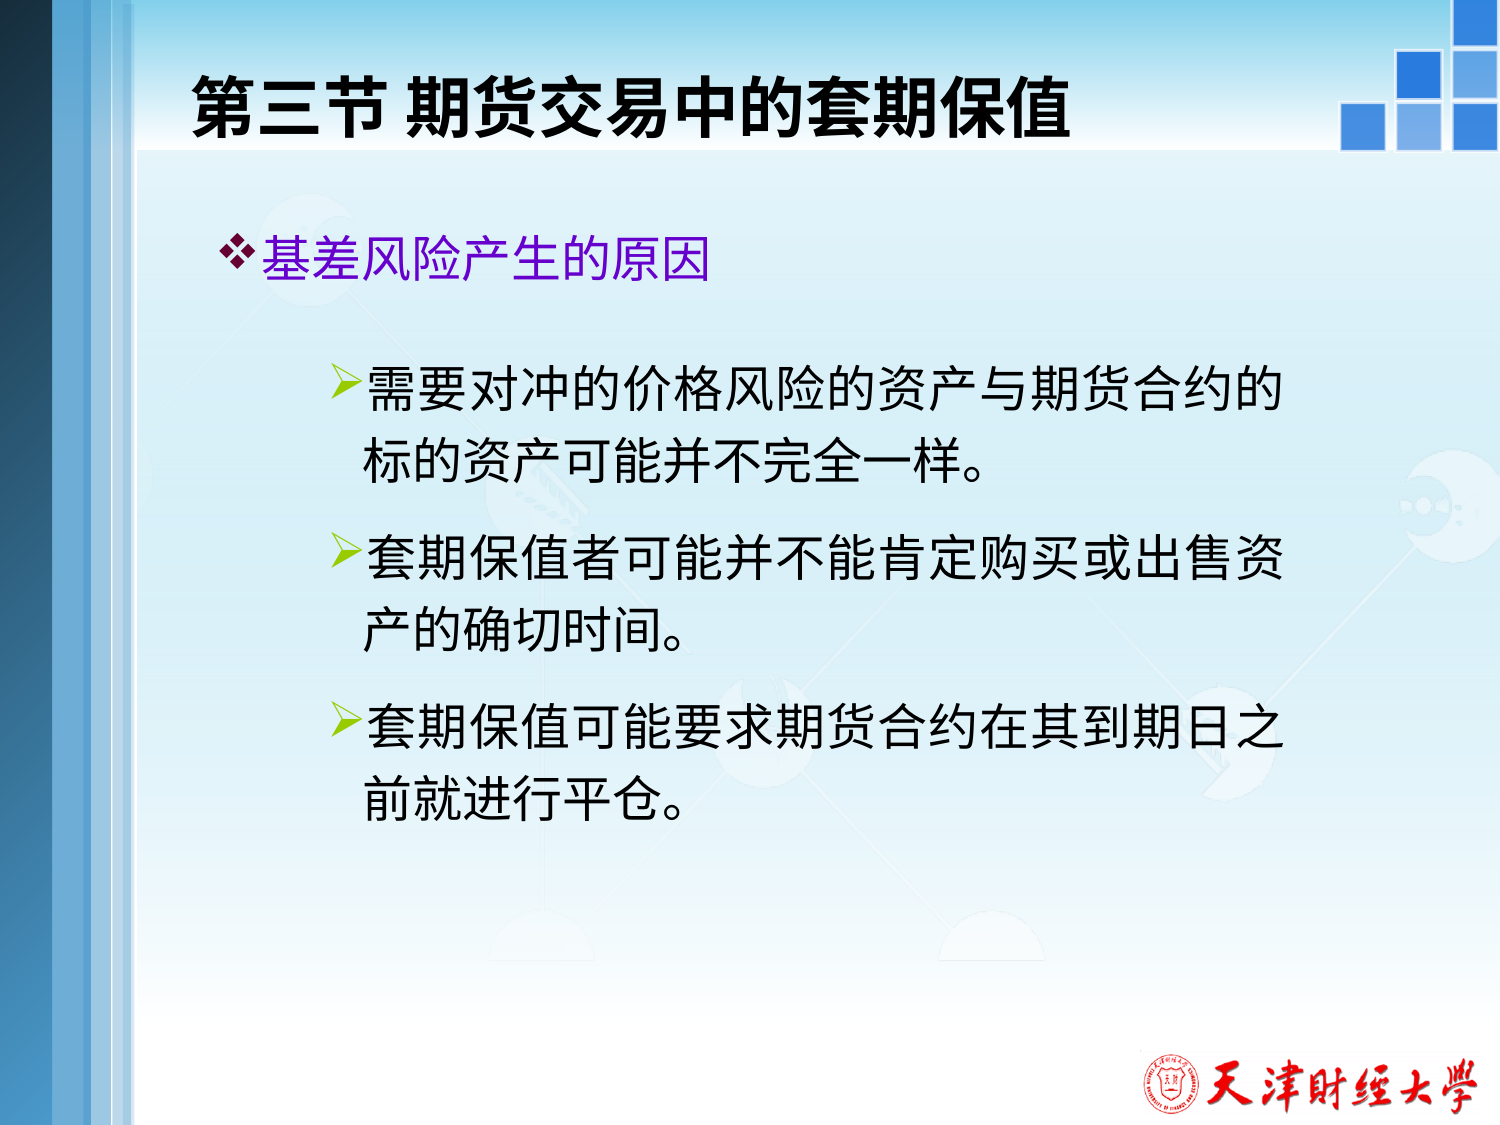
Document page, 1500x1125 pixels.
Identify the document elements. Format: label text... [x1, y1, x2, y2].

picture [1131, 1049, 1500, 1119]
text_box 基差风险产生的原因 [200, 219, 1151, 295]
title 第三节 期货交易中的套期保值 [174, 75, 1175, 138]
text_box 需要对冲的价格风险的资产与期货合约的标的资产可能并不完全一样。 套期保值者可能并不能肯定购买或出售资产的确切时间。 套期保值可能要求期货合约在其到期日之前就进行平仓。 [312, 337, 1300, 835]
picture [132, 150, 1500, 965]
